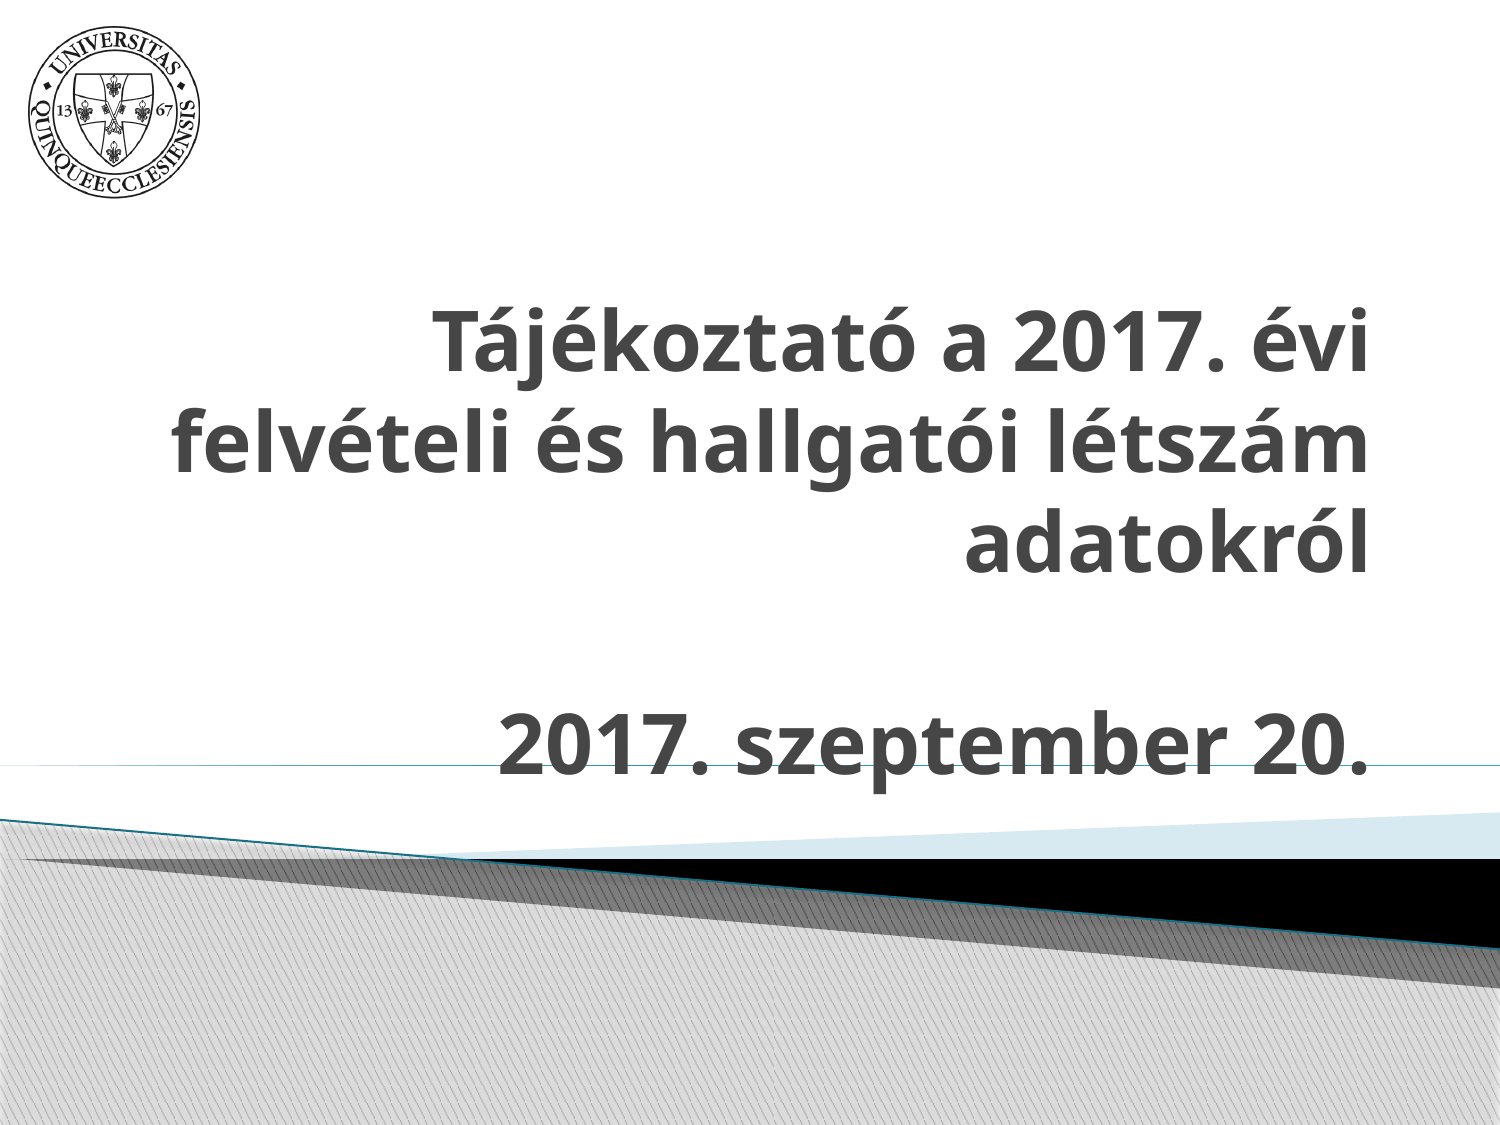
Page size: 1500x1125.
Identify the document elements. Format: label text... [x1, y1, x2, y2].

title Tájékoztató a 2017. évi felvételi és hallgatói létszám adatokról 2017. szeptember 20. [112, 208, 1388, 799]
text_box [25, 24, 201, 199]
picture [5, 859, 1500, 989]
